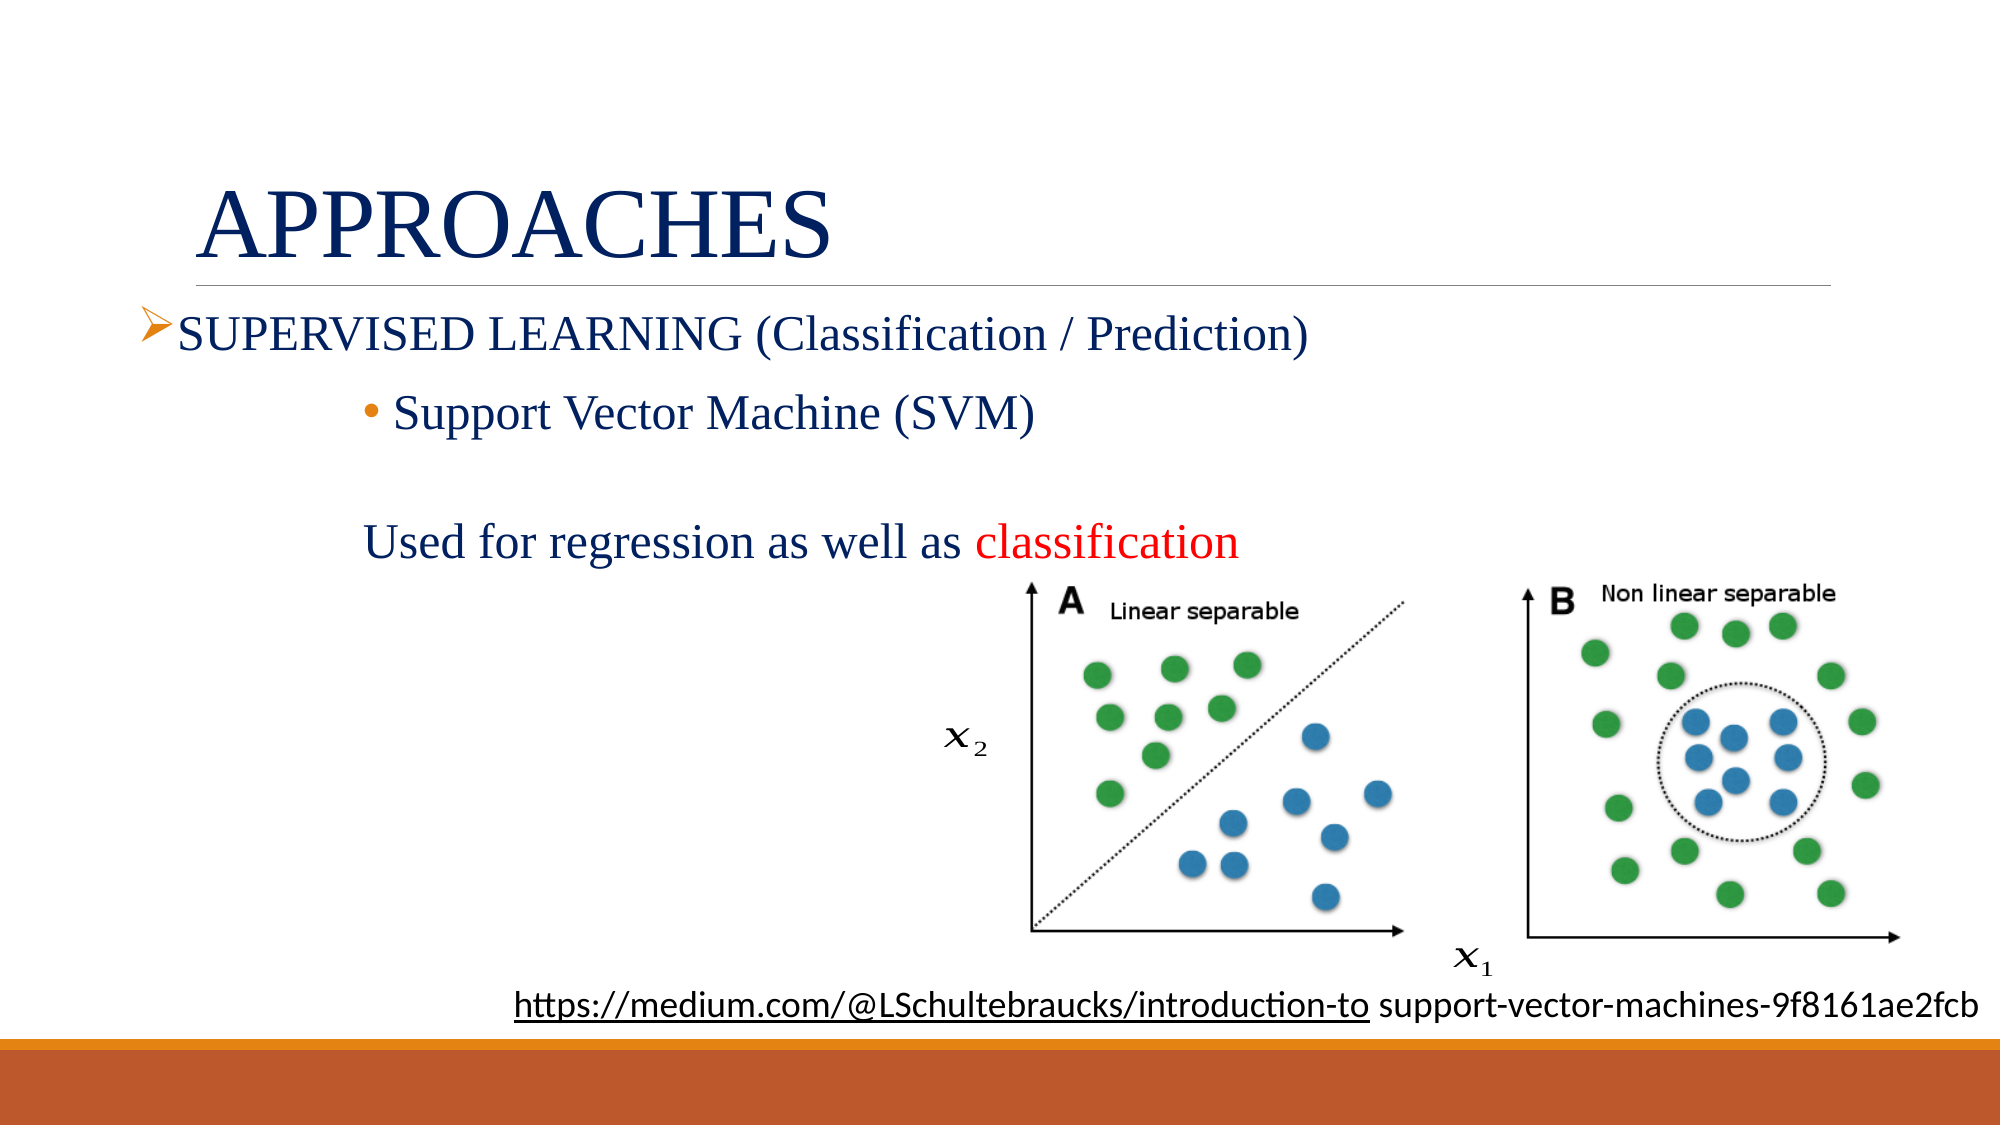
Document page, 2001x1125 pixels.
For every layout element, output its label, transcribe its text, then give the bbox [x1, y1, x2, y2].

title APPROACHES [180, 47, 1830, 285]
text_box https://medium.com/@LSchultebraucks/introduction-to support-vector-machines-9f8161ae2fcb [498, 972, 2000, 1033]
picture [1022, 570, 1923, 949]
list SUPERVISED LEARNING (Classification / Prediction) Support Vector Machine (SVM) Used for regression as well as classification [137, 299, 1863, 1046]
